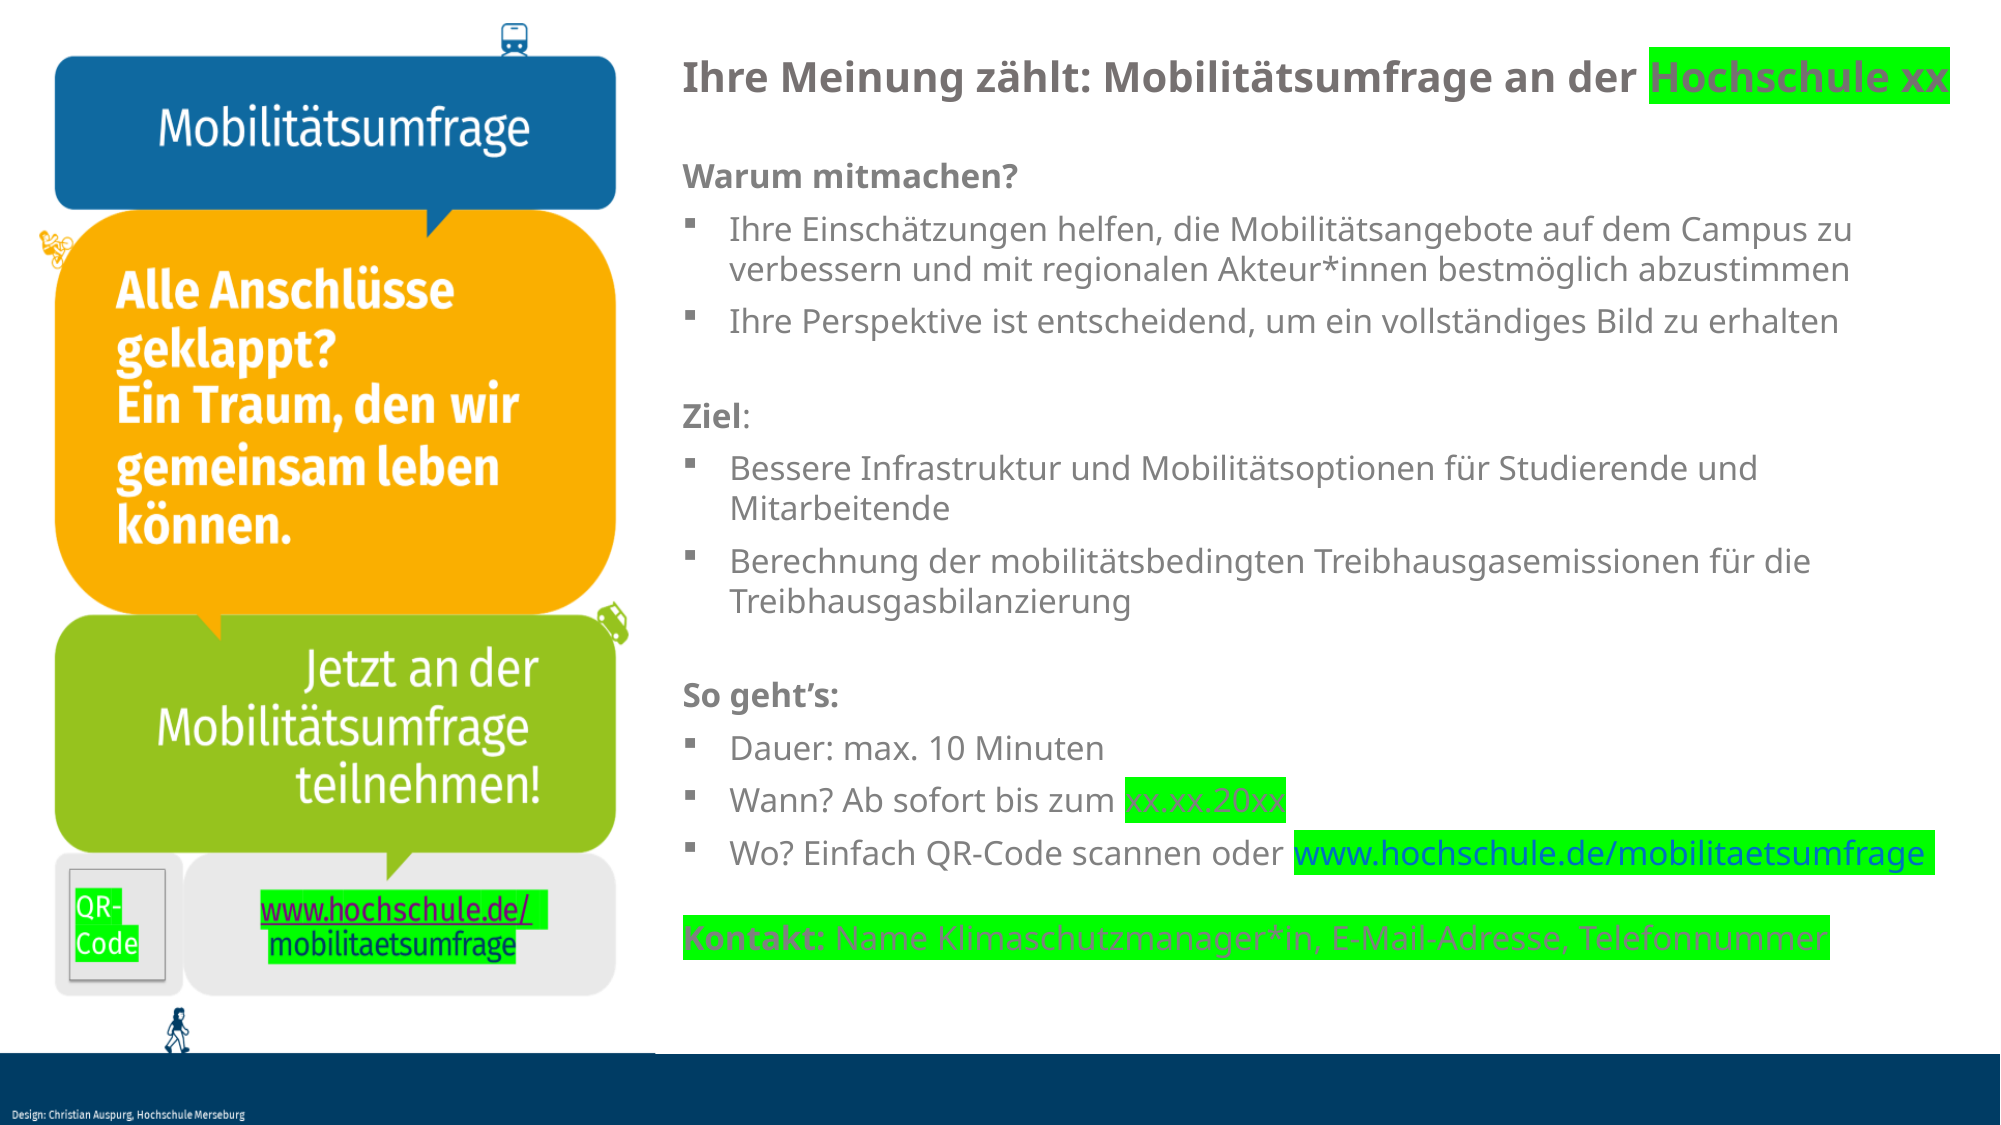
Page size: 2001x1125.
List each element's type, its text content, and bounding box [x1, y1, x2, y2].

picture [0, 0, 656, 1125]
text_box Ihre Meinung zählt: Mobilitätsumfrage an der Hochschule xx Warum mitmachen? Ihre Einschätzungen helfen, die Mobilitätsangebote auf dem Campus zu verbessern und mit regionalen Akteur*innen bestmöglich abzustimmen Ihre Perspektive ist entscheidend, um ein vollständiges Bild zu erhalten Ziel: Bessere Infrastruktur und Mobilitätsoptionen für Studierende und Mitarbeitende Berechnung der mobilitätsbedingten Treibhausgasemissionen für die Treibhausgasbilanzierung So geht’s: Dauer: max. 10 Minuten Wann? Ab sofort bis zum xx.xx.20xx Wo? Einfach QR-Code scannen oder www.hochschule.de/mobilitaetsumfrage Kontakt: Name Klimaschutzmanager*in, E-Mail-Adresse, Telefonnummer [676, 50, 1964, 1008]
